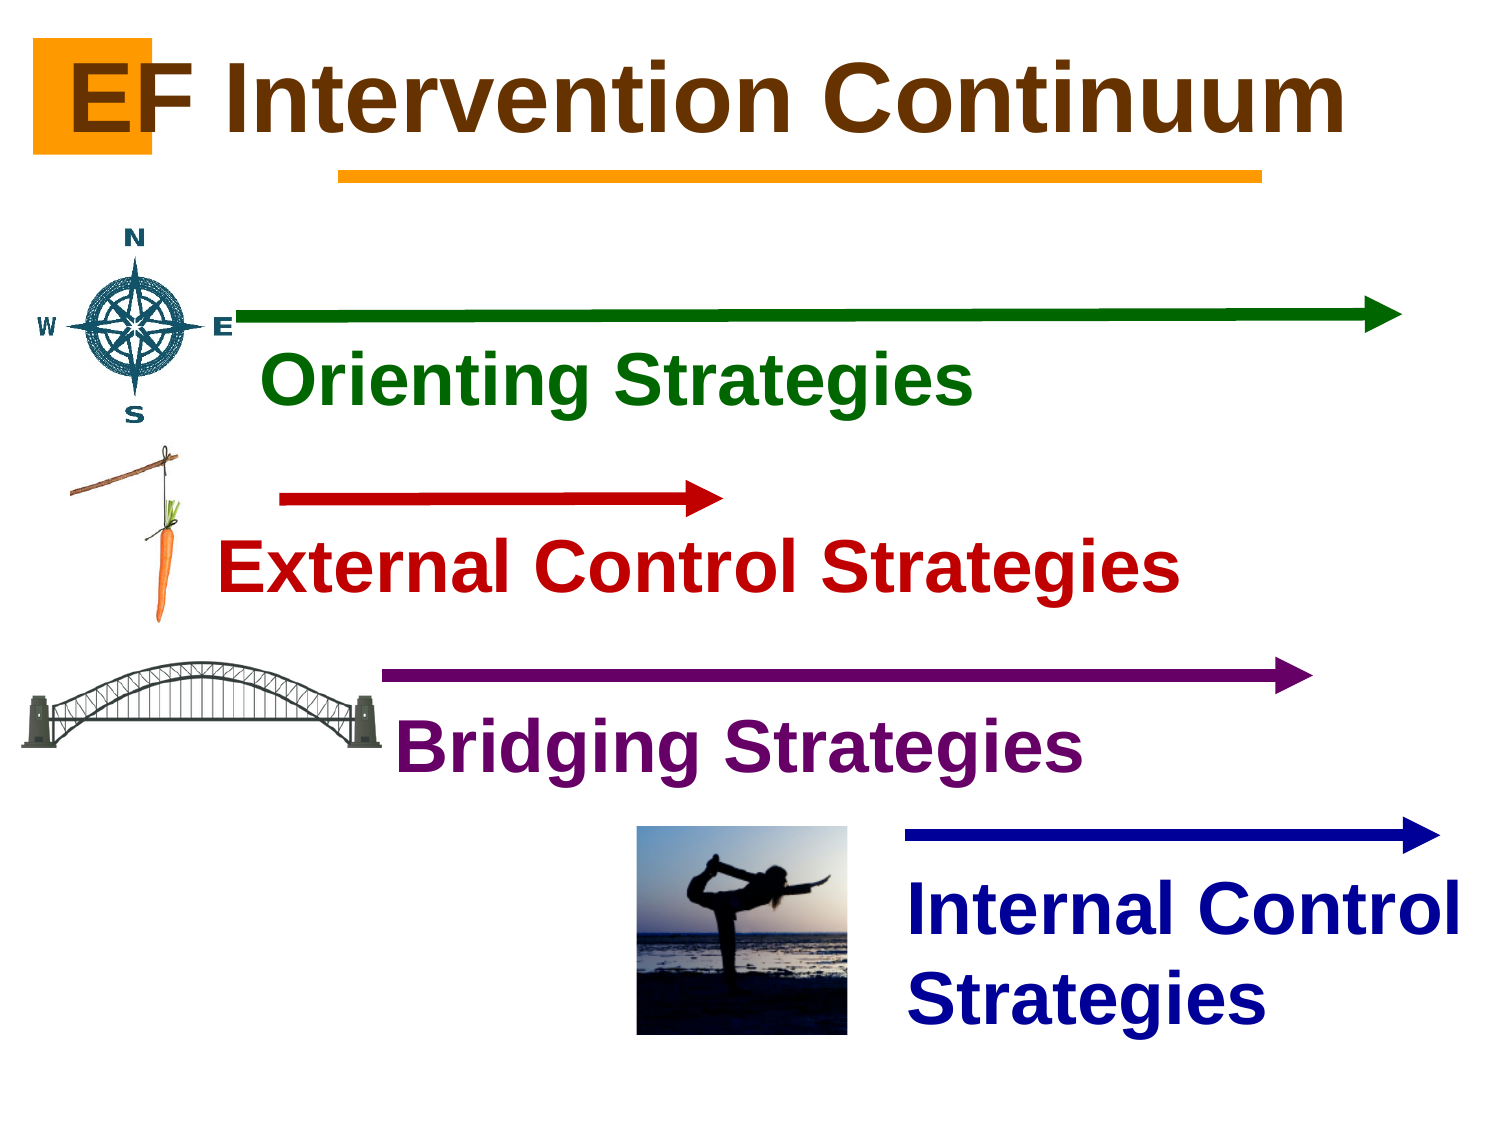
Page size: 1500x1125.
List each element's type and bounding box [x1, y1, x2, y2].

picture [32, 224, 236, 428]
text_box [891, 852, 1500, 1047]
picture [636, 825, 848, 1035]
text_box [199, 509, 1249, 615]
picture [69, 436, 199, 631]
text_box [236, 313, 1403, 317]
picture [21, 661, 383, 748]
text_box [323, 689, 1158, 795]
text_box [31, 24, 1365, 160]
text_box [236, 323, 1035, 428]
